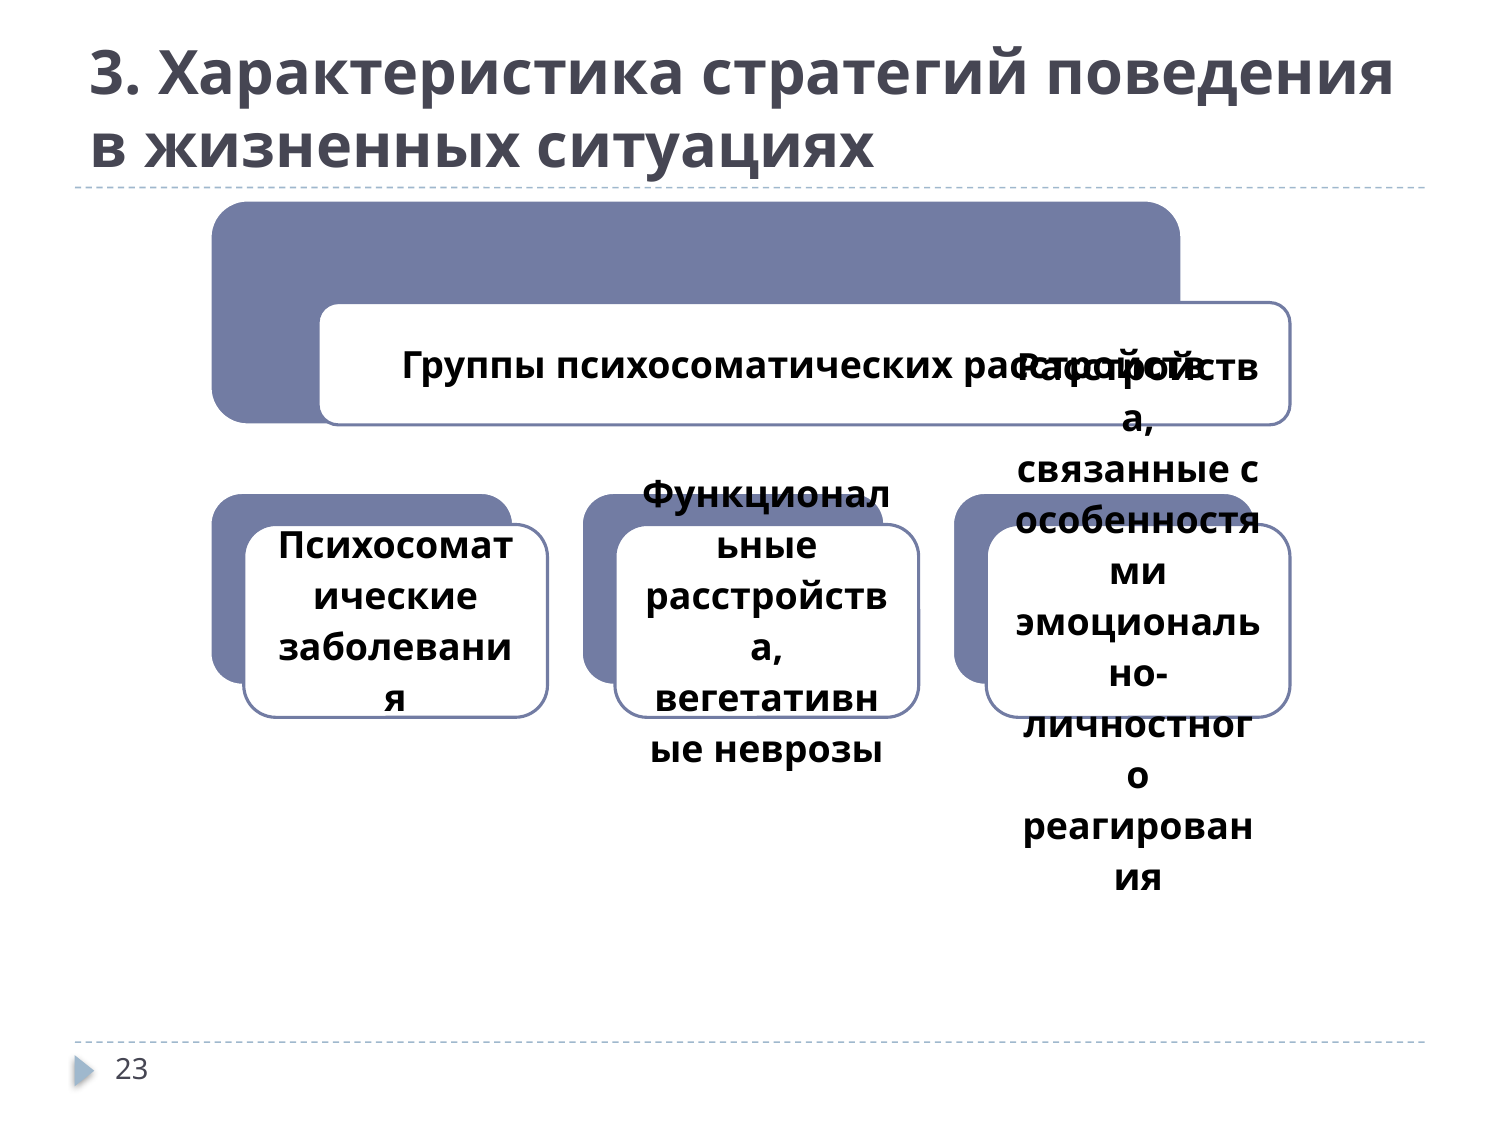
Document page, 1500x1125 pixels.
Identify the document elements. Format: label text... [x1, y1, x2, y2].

title 3. Характеристика стратегий поведения в жизненных ситуациях [75, 24, 1425, 188]
slide_number 23 [100, 1042, 426, 1103]
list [74, 199, 1426, 1011]
